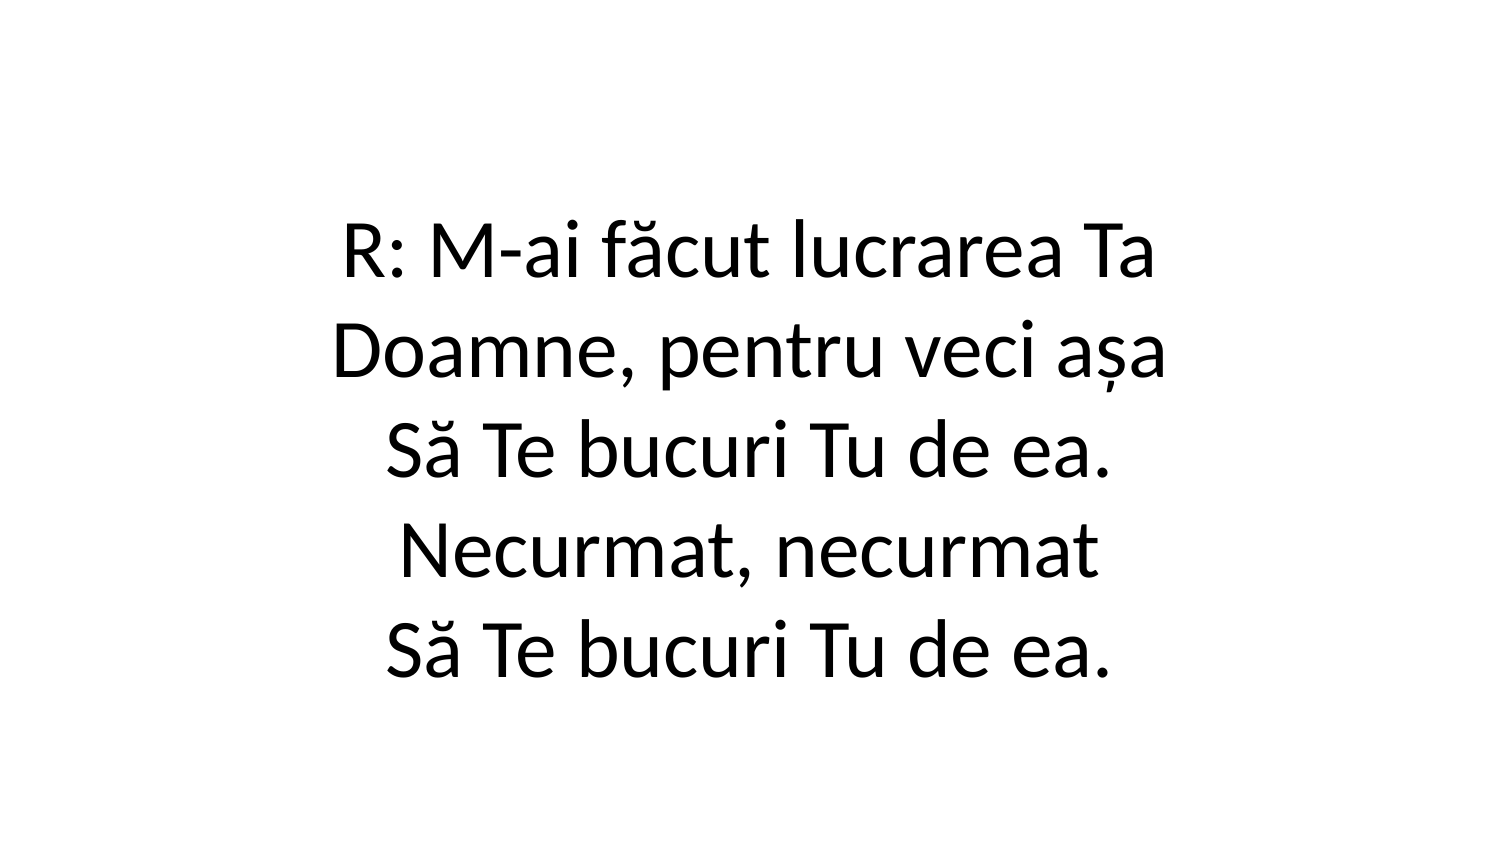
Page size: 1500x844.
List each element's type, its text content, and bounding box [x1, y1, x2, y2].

text_box R: M-ai făcut lucrarea Ta Doamne, pentru veci așa Să Te bucuri Tu de ea. Necurmat, necurmat Să Te bucuri Tu de ea. [316, 142, 1184, 702]
